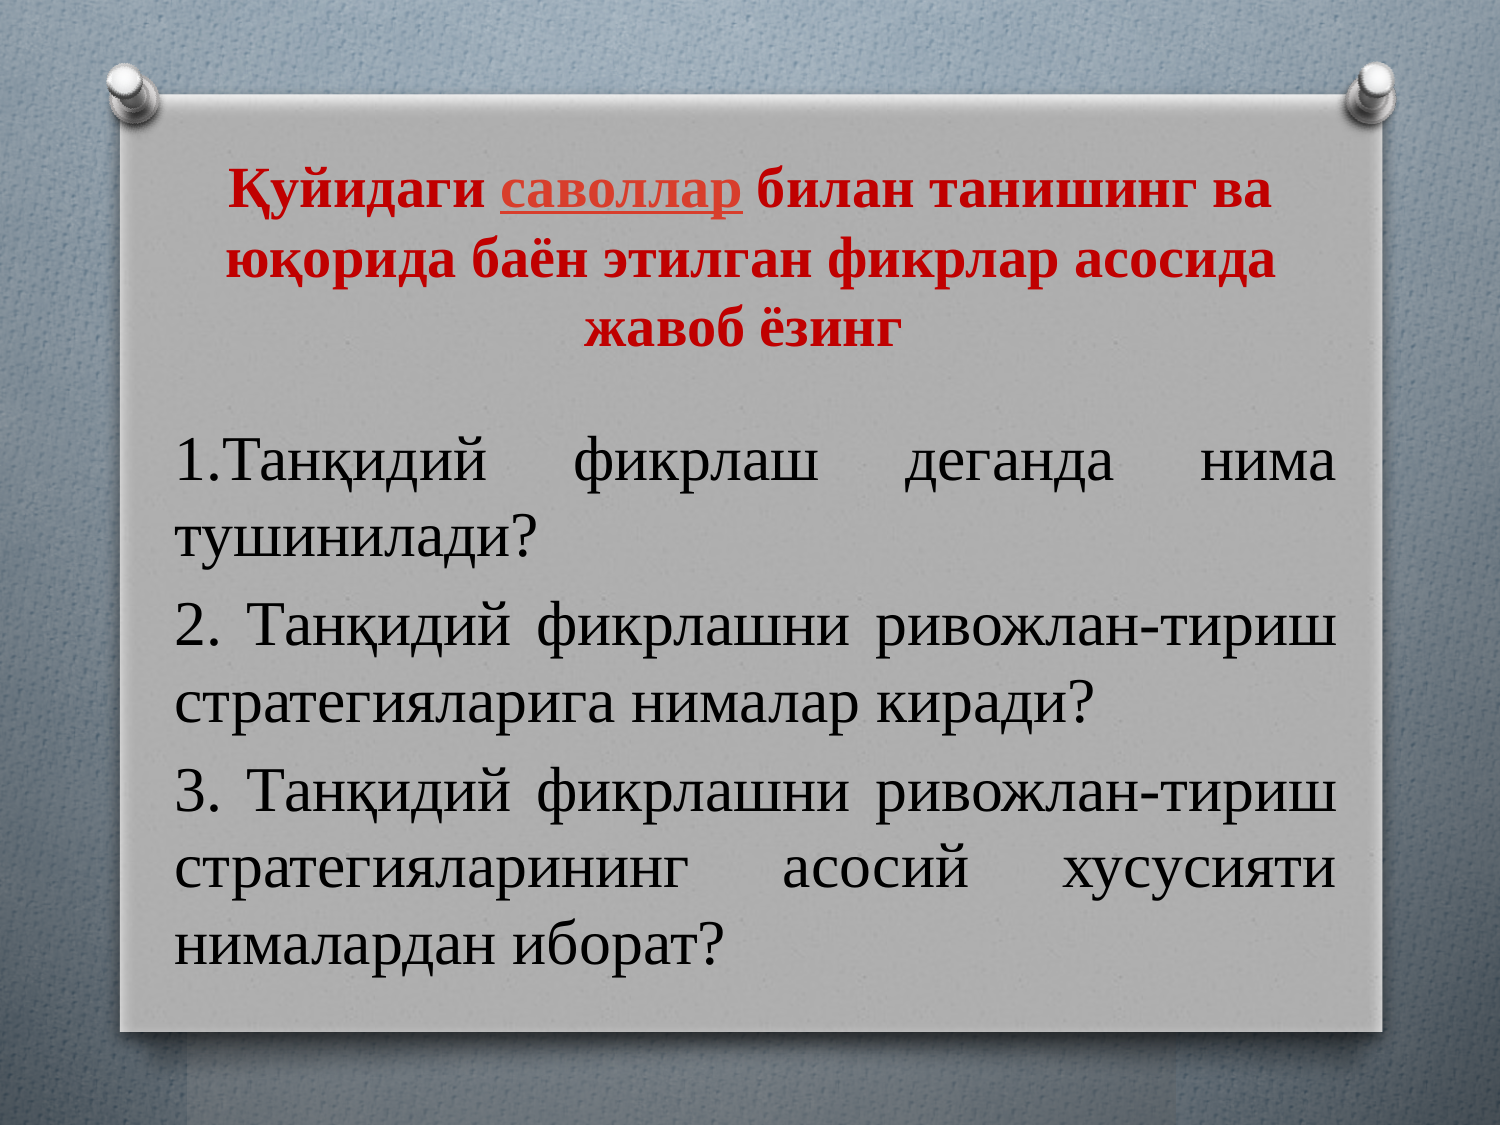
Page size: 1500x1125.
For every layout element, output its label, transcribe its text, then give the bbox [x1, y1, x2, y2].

title Қуйидаги саволлар билан танишинг ва юқорида баён этилган фикрлар асосида жавоб ёзинг [179, 134, 1323, 374]
list 1.Танқидий фикрлаш деганда нима тушинилади? 2. Танқидий фикрлашни ривожлан-тириш стратегияларига нималар киради? 3. Танқидий фикрлашни ривожлан-тириш стратегияларининг асосий хусусияти нималардан иборат? [159, 408, 1353, 988]
picture [75, 29, 198, 153]
picture [1317, 35, 1439, 156]
